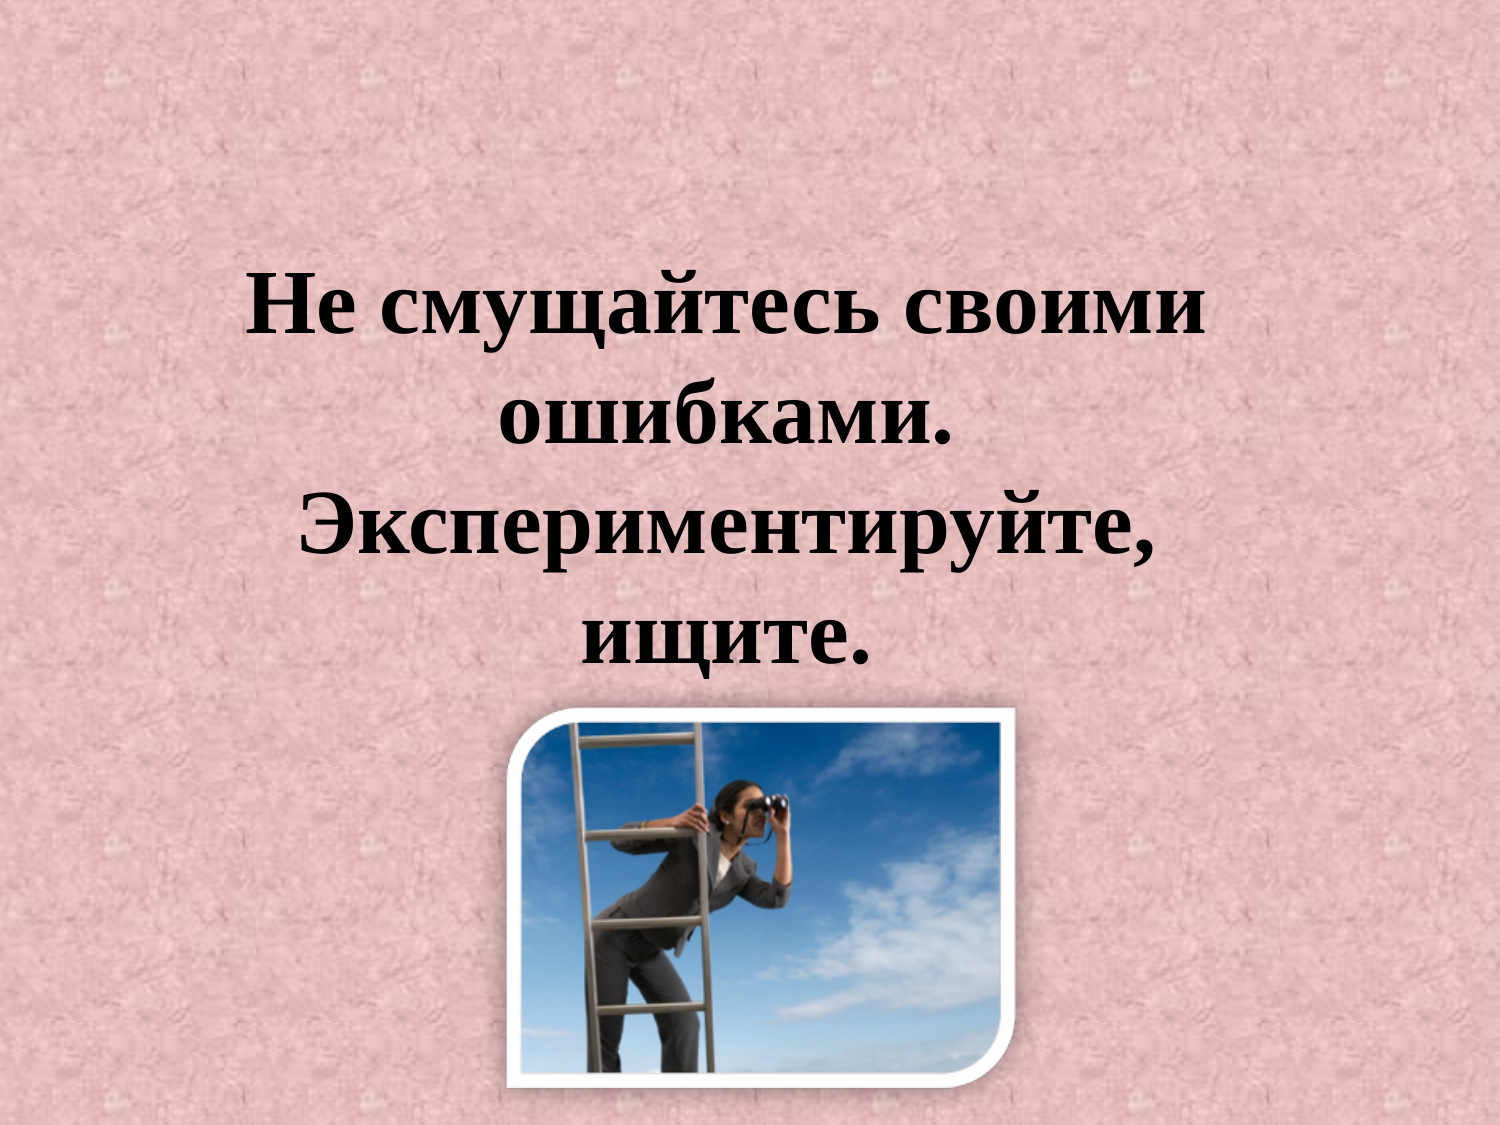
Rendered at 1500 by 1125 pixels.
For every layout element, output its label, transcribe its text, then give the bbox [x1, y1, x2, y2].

picture [0, 0, 1500, 1125]
text_box Не смущайтесь своими ошибками. Экспериментируйте, ищите. [199, 234, 1254, 689]
